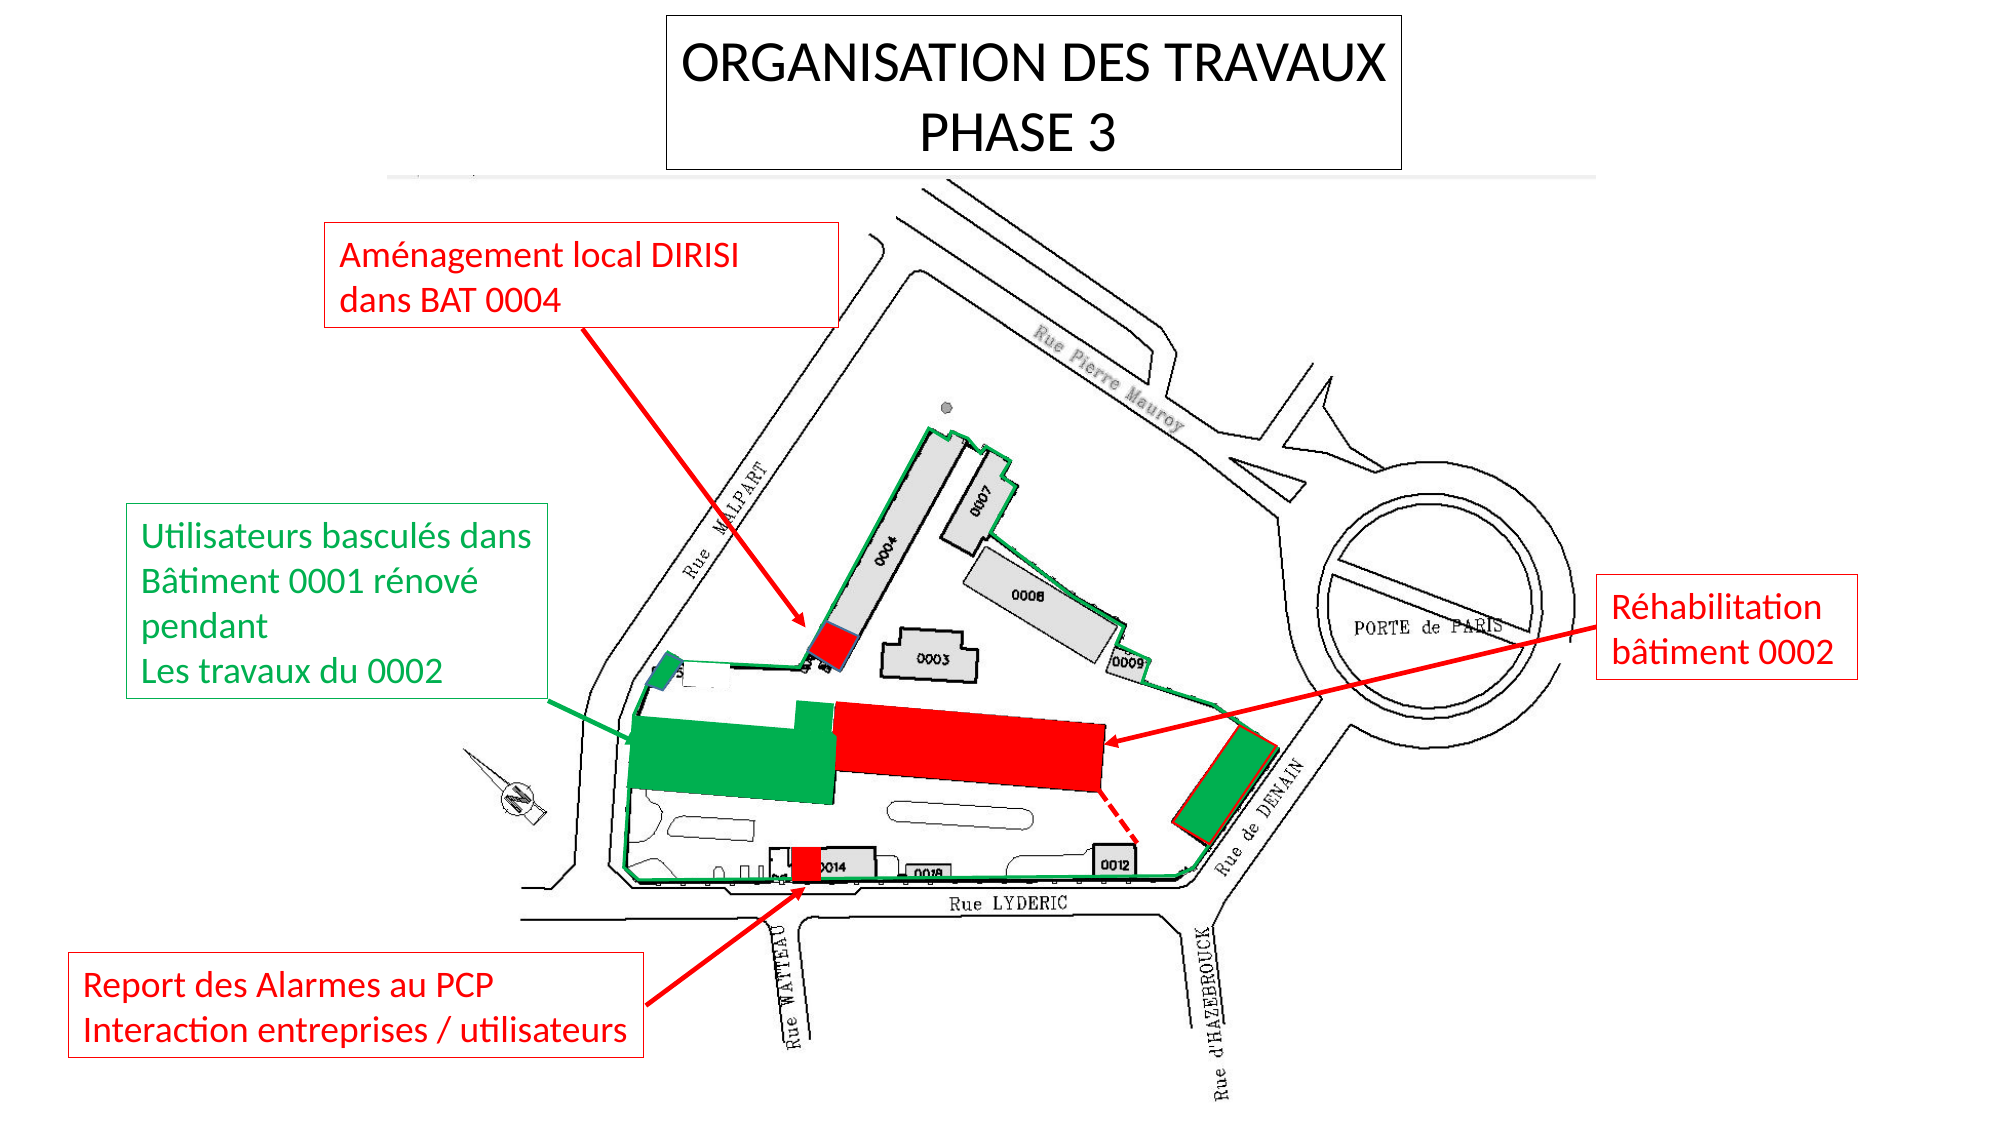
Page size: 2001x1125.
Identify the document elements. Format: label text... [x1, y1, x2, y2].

text_box Report des Alarmes au PCP Interaction entreprises / utilisateurs [68, 952, 387, 1058]
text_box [1098, 789, 1138, 844]
text_box Utilisateurs basculés dans Bâtiment 0001 rénové pendant Les travaux du 0002 [126, 503, 387, 699]
text_box Réhabilitation bâtiment 0002 [1596, 574, 1858, 680]
picture [387, 175, 1596, 1125]
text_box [582, 328, 806, 628]
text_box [1103, 627, 1595, 745]
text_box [645, 886, 806, 1006]
text_box Aménagement local DIRISI dans BAT 0004 [324, 222, 387, 328]
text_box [547, 700, 641, 745]
text_box ORGANISATION DES TRAVAUX PHASE 3 [666, 15, 1402, 170]
